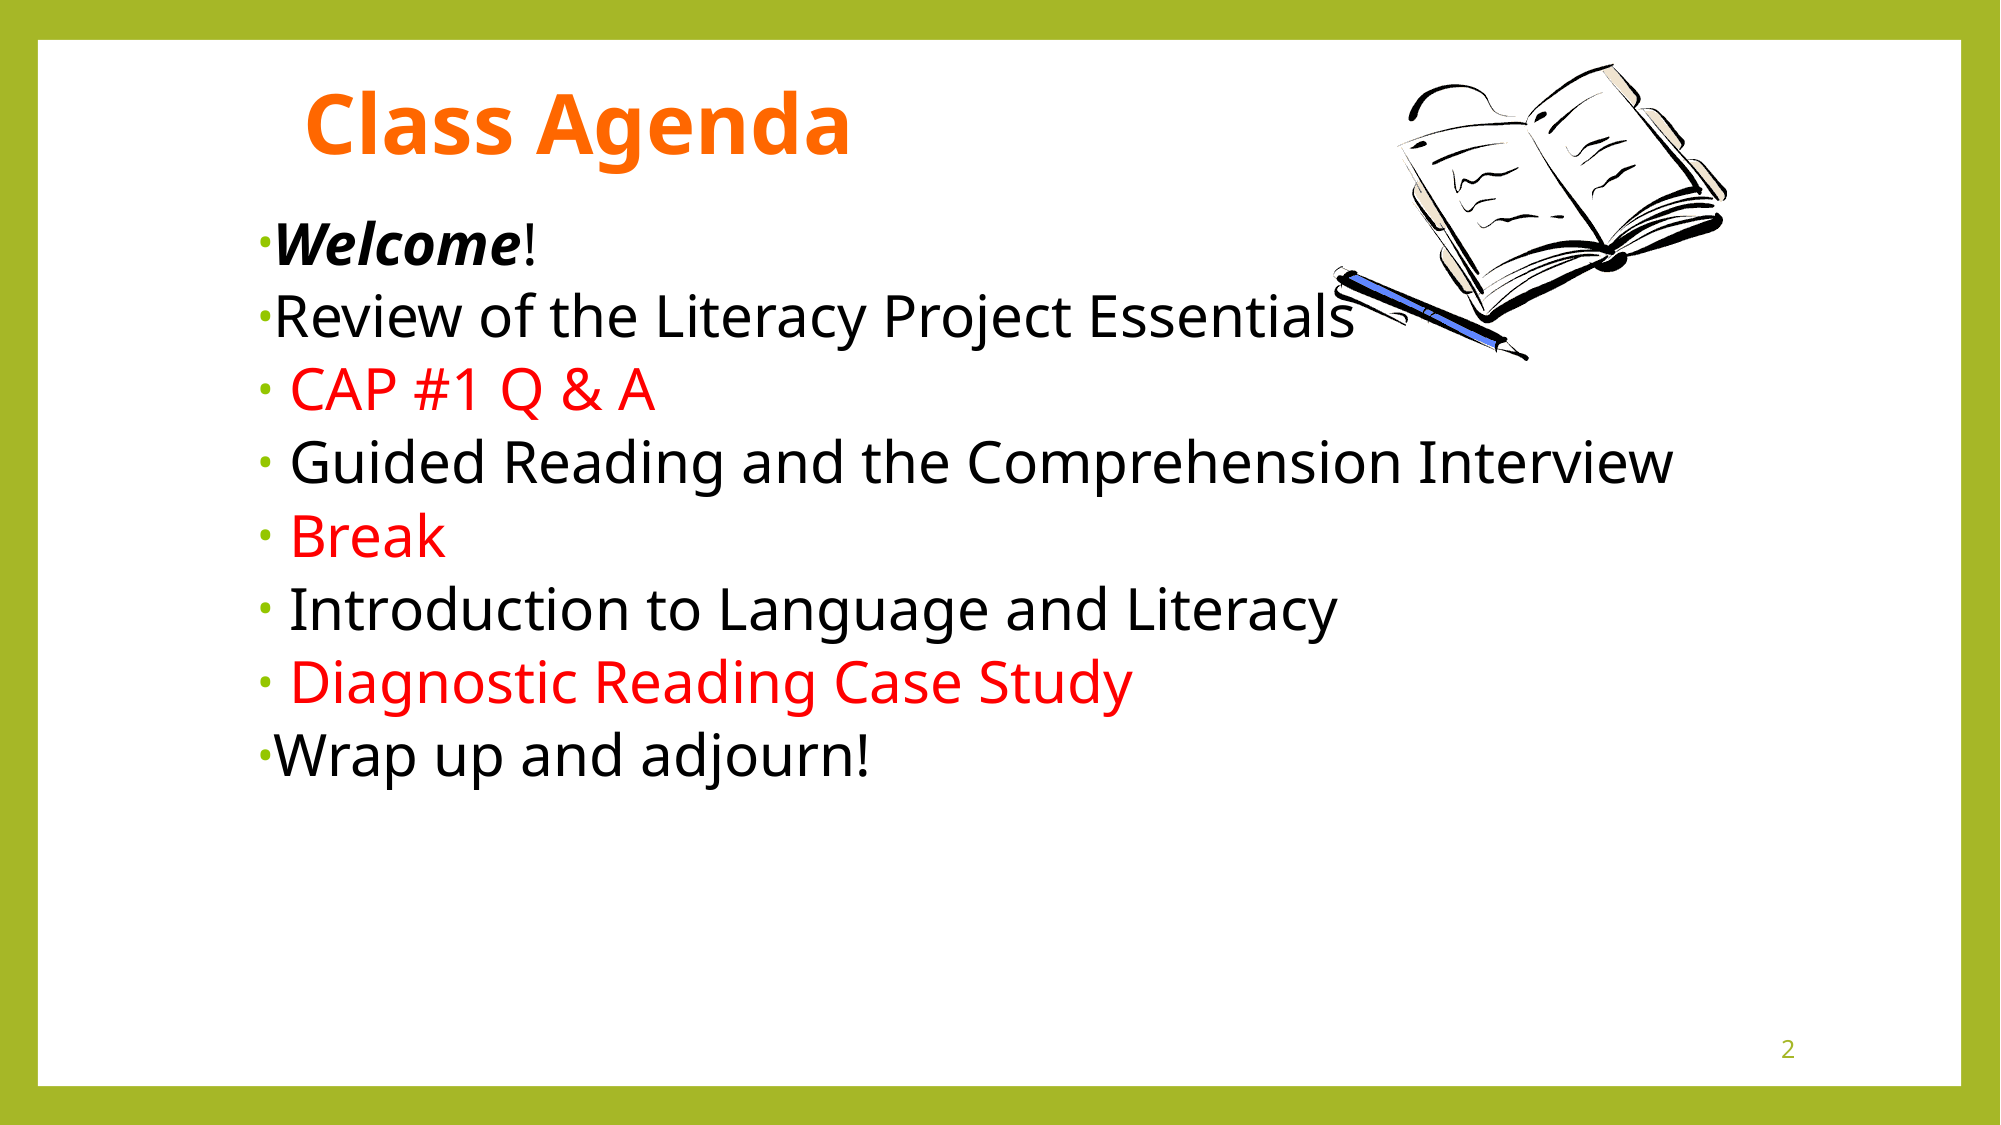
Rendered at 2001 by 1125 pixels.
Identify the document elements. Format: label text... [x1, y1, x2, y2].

picture [1328, 63, 1728, 362]
title Class Agenda [288, 33, 1189, 212]
list Welcome! Review of the Literacy Project Essentials CAP #1 Q & A Guided Reading and the Comprehension Interview Break Introduction to Language and Literacy Diagnostic Reading Case Study Wrap up and adjourn! [237, 212, 1685, 1125]
slide_number 2 [1530, 1020, 1811, 1081]
